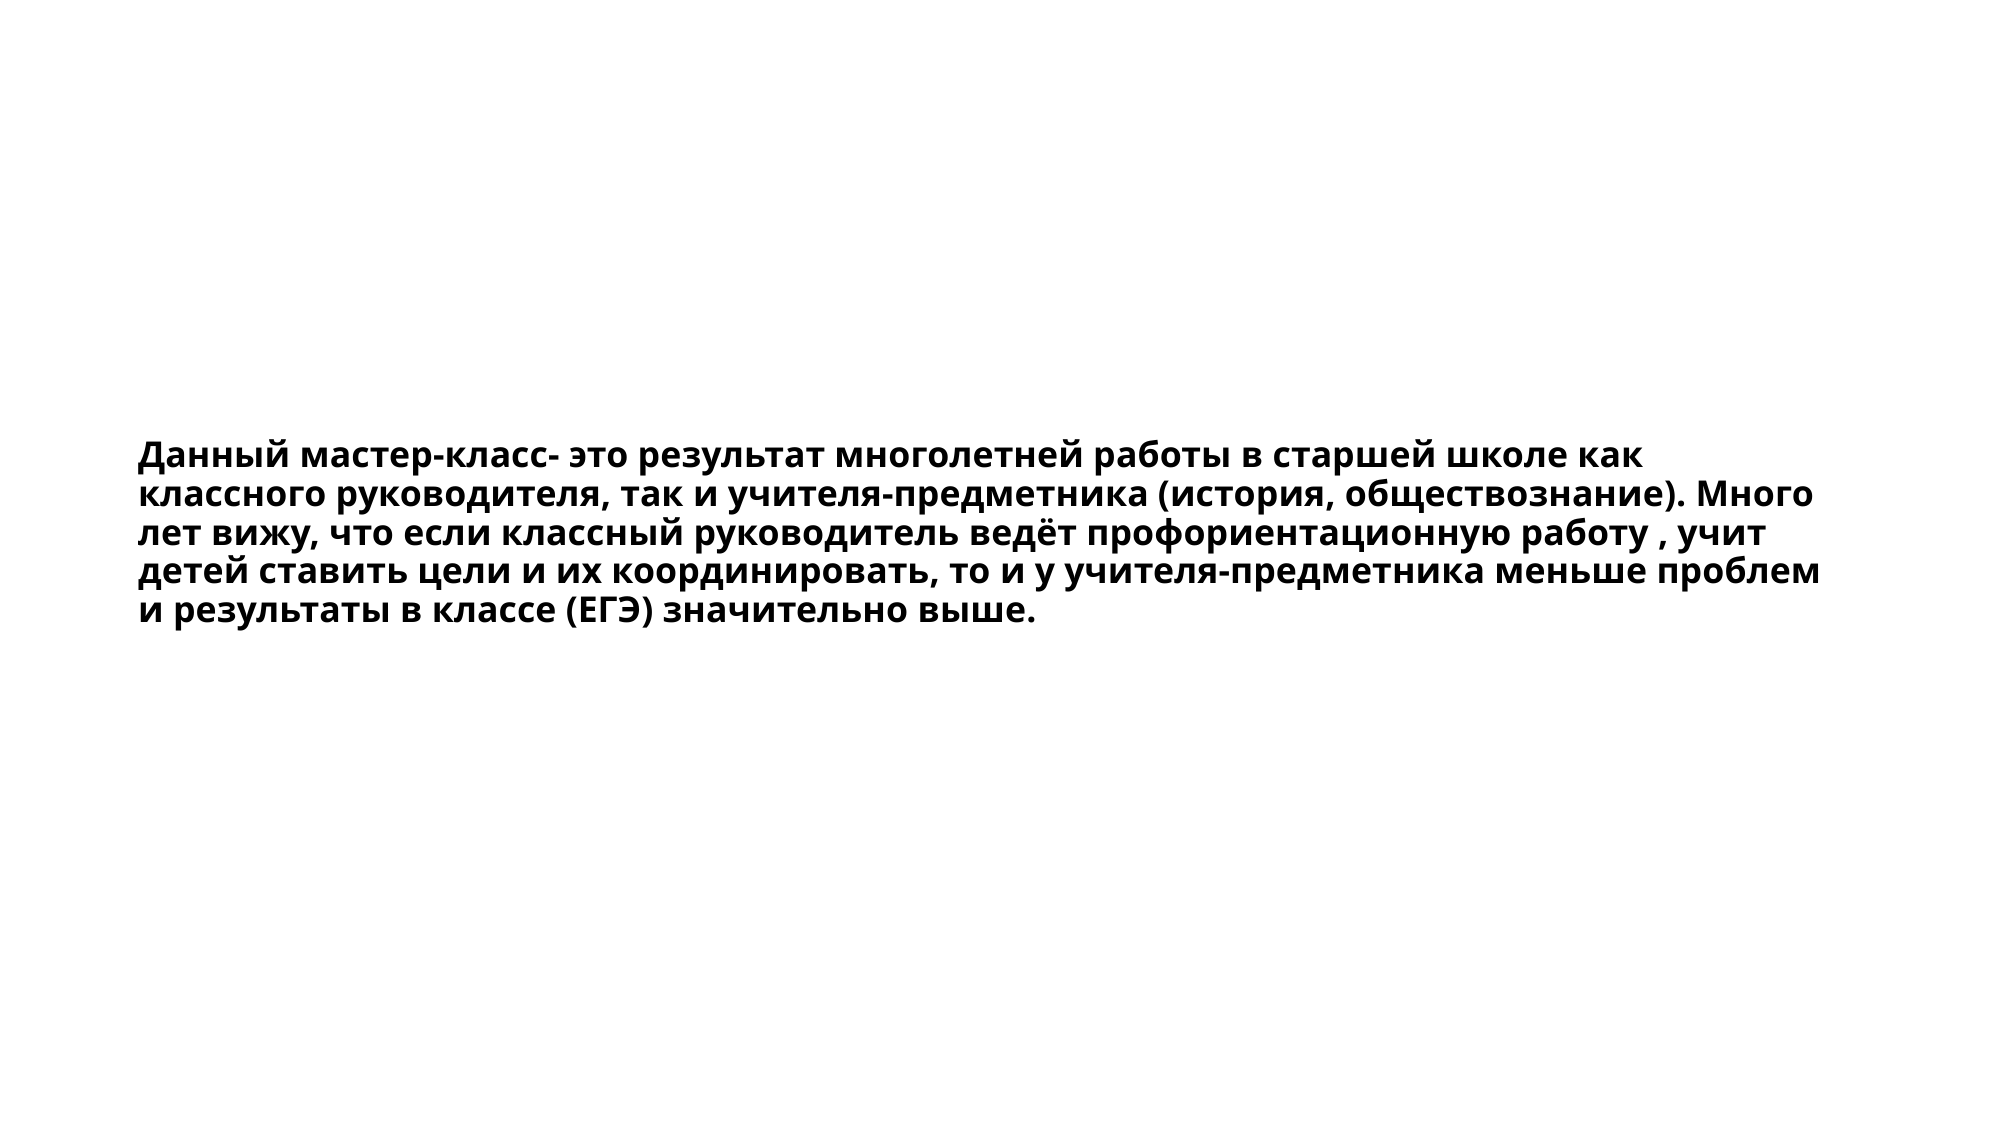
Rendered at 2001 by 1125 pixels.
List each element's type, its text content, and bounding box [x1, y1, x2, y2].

title Данный мастер-класс- это результат многолетней работы в старшей школе как классного руководителя, так и учителя-предметника (история, обществознание). Много лет вижу, что если классный руководитель ведёт профориентационную работу , учит детей ставить цели и их координировать, то и у учителя-предметника меньше проблем и результаты в классе (ЕГЭ) значительно выше. [123, 424, 1849, 643]
